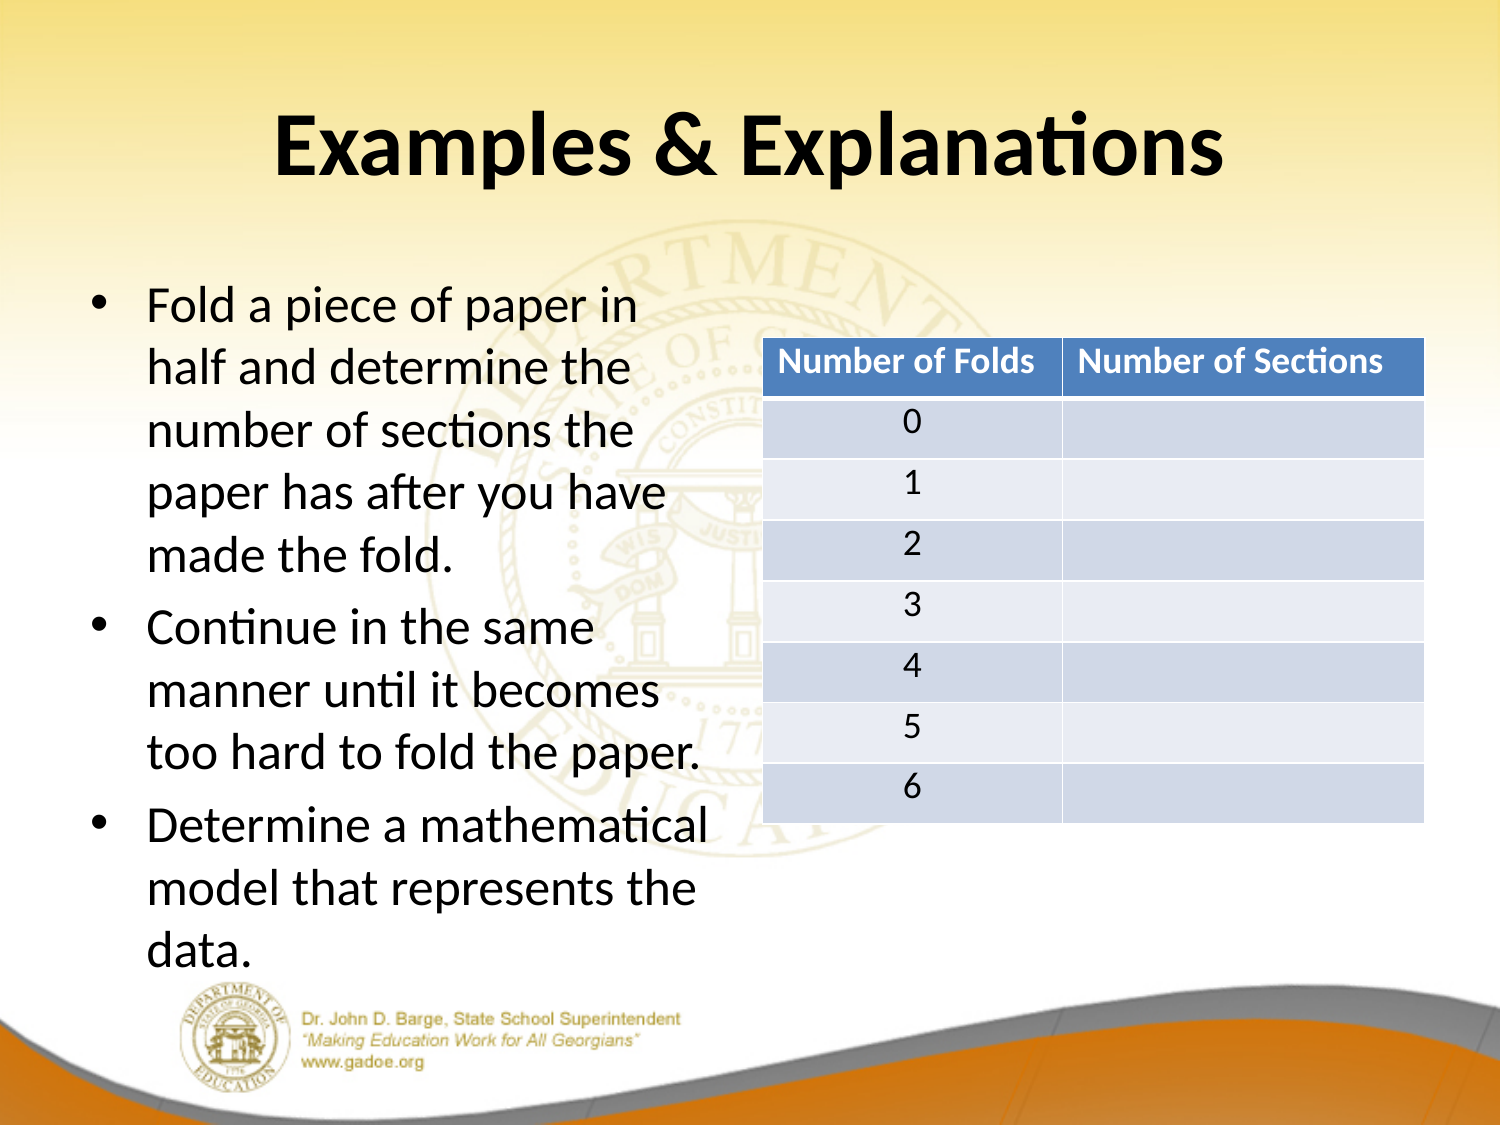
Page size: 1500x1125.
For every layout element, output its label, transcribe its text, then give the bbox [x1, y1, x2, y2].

table_cell [1063, 703, 1424, 762]
table_cell 6 [763, 764, 1062, 823]
table_cell [1063, 521, 1424, 580]
table_header Number of Folds [763, 338, 1062, 396]
table_cell [1063, 582, 1424, 641]
list Fold a piece of paper in half and determine the number of sections the paper has after you have made the fold. Continue in the same manner until it becomes too hard to fold the paper. Determine a mathematical model that represents the data. [74, 262, 738, 1006]
table_cell [1063, 401, 1424, 458]
table_cell 0 [763, 401, 1062, 458]
table_cell 5 [763, 703, 1062, 762]
table_cell 2 [763, 521, 1062, 580]
picture [0, 0, 1500, 1125]
table_cell 3 [763, 582, 1062, 641]
table_cell [1063, 643, 1424, 702]
title Examples & Explanations [74, 44, 1426, 233]
table_cell [1063, 460, 1424, 519]
table_header Number of Sections [1063, 338, 1424, 396]
table_cell [1063, 764, 1424, 823]
table_cell 4 [763, 643, 1062, 702]
table_cell 1 [763, 460, 1062, 519]
